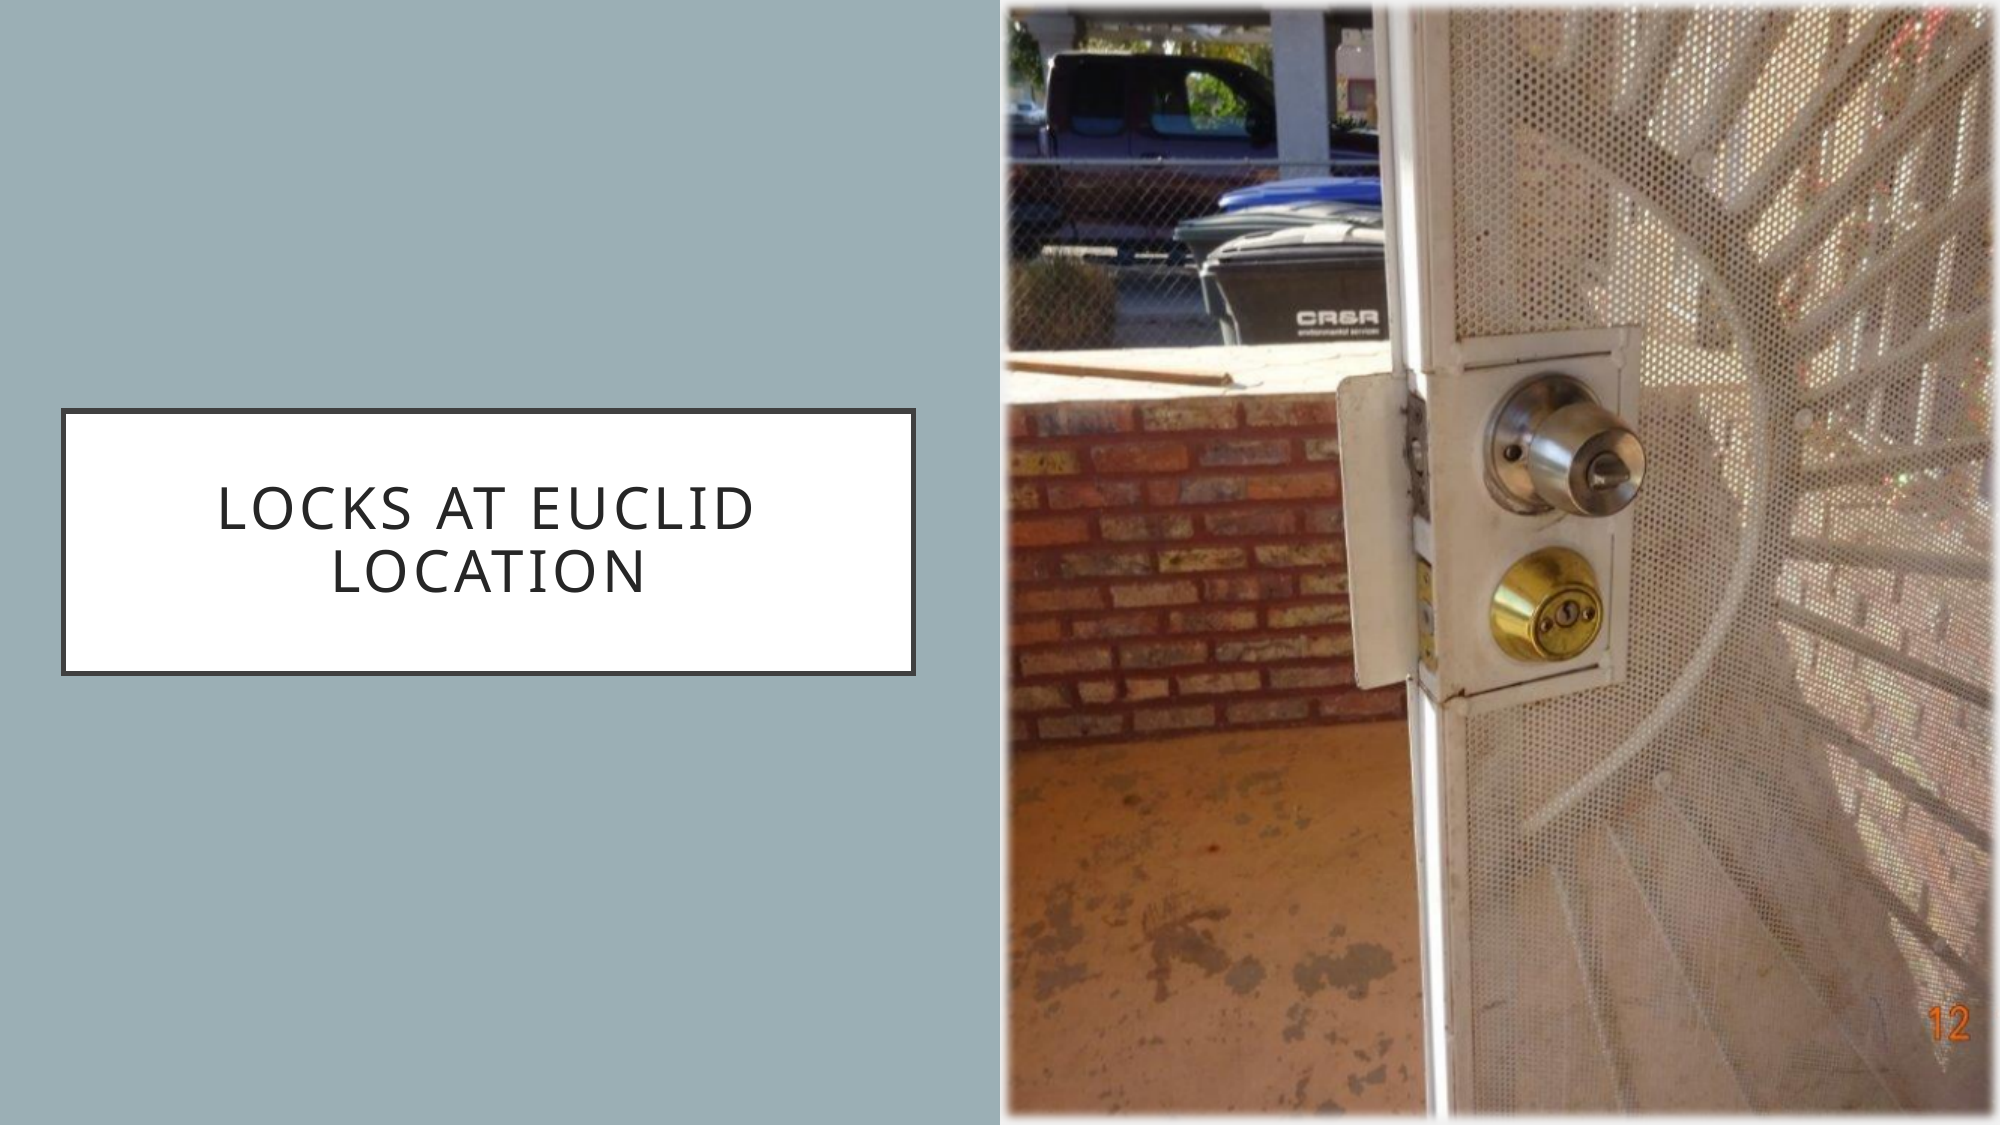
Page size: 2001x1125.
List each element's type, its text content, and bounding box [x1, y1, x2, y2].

picture [999, 0, 2000, 1125]
title Locks at Euclid Location [61, 408, 916, 676]
